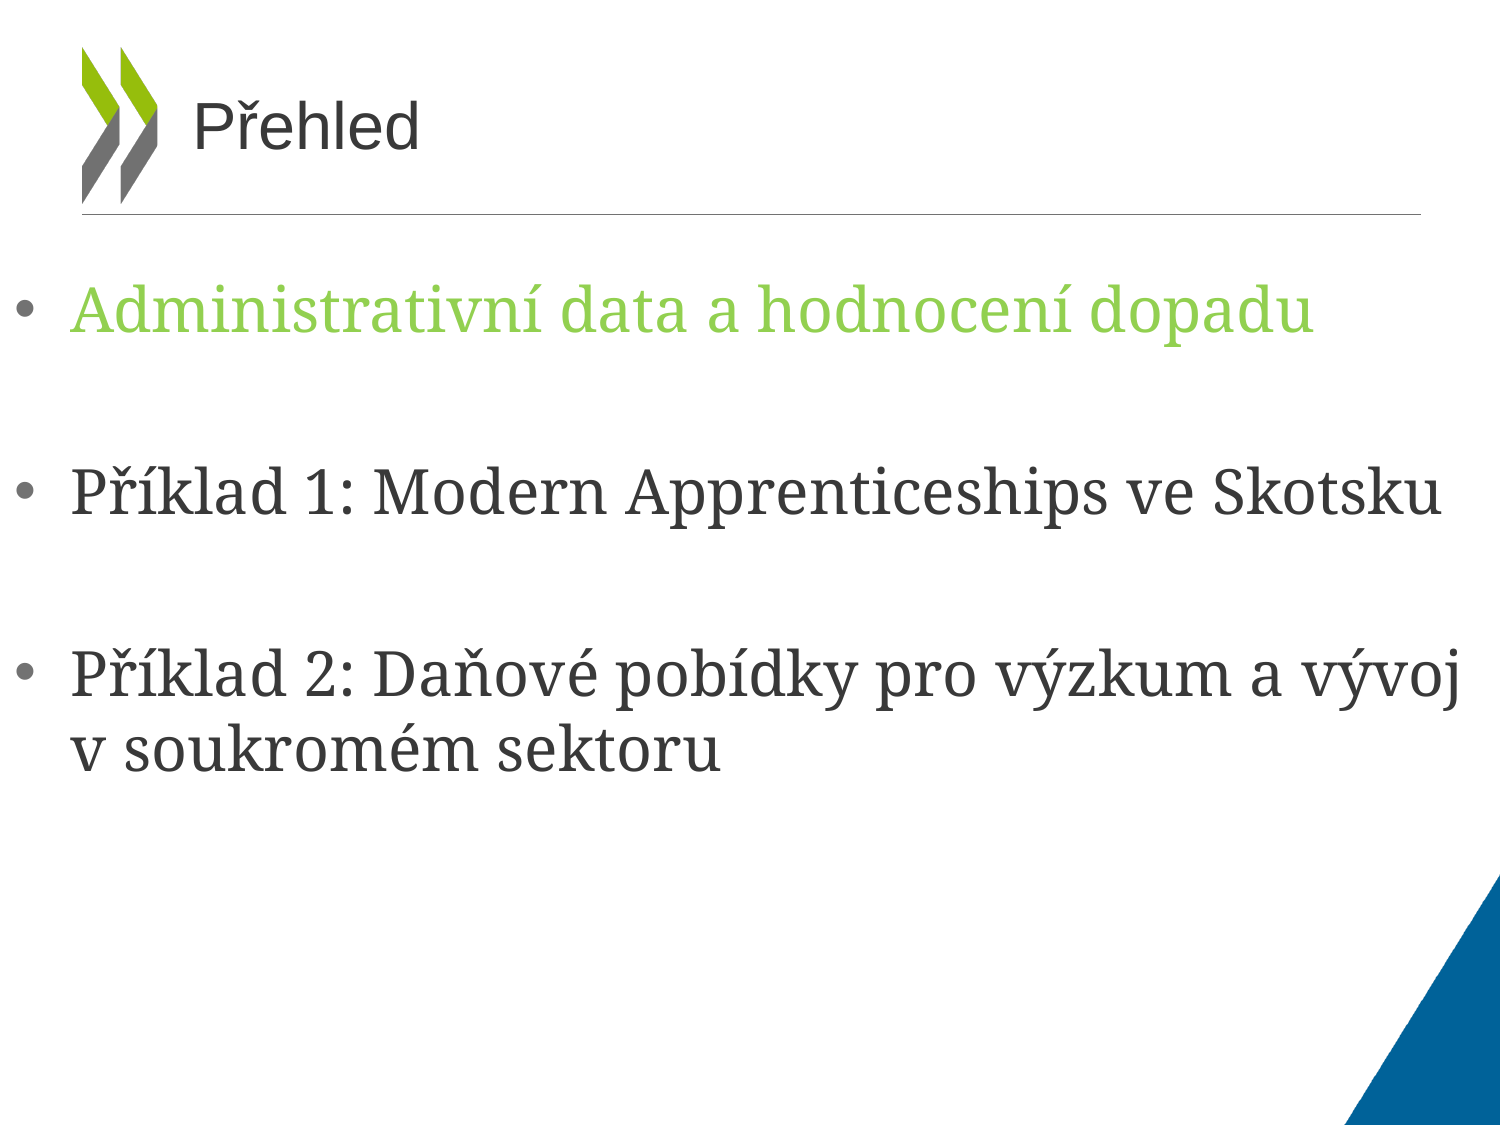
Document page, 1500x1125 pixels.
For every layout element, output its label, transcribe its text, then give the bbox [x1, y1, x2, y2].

title Přehled [177, 38, 1394, 207]
picture [1344, 1006, 1500, 1125]
list Administrativní data a hodnocení dopadu Příklad 1: Modern Apprenticeships ve Skotsku Příklad 2: Daňové pobídky pro výzkum a vývoj v soukromém sektoru [0, 262, 1500, 1006]
